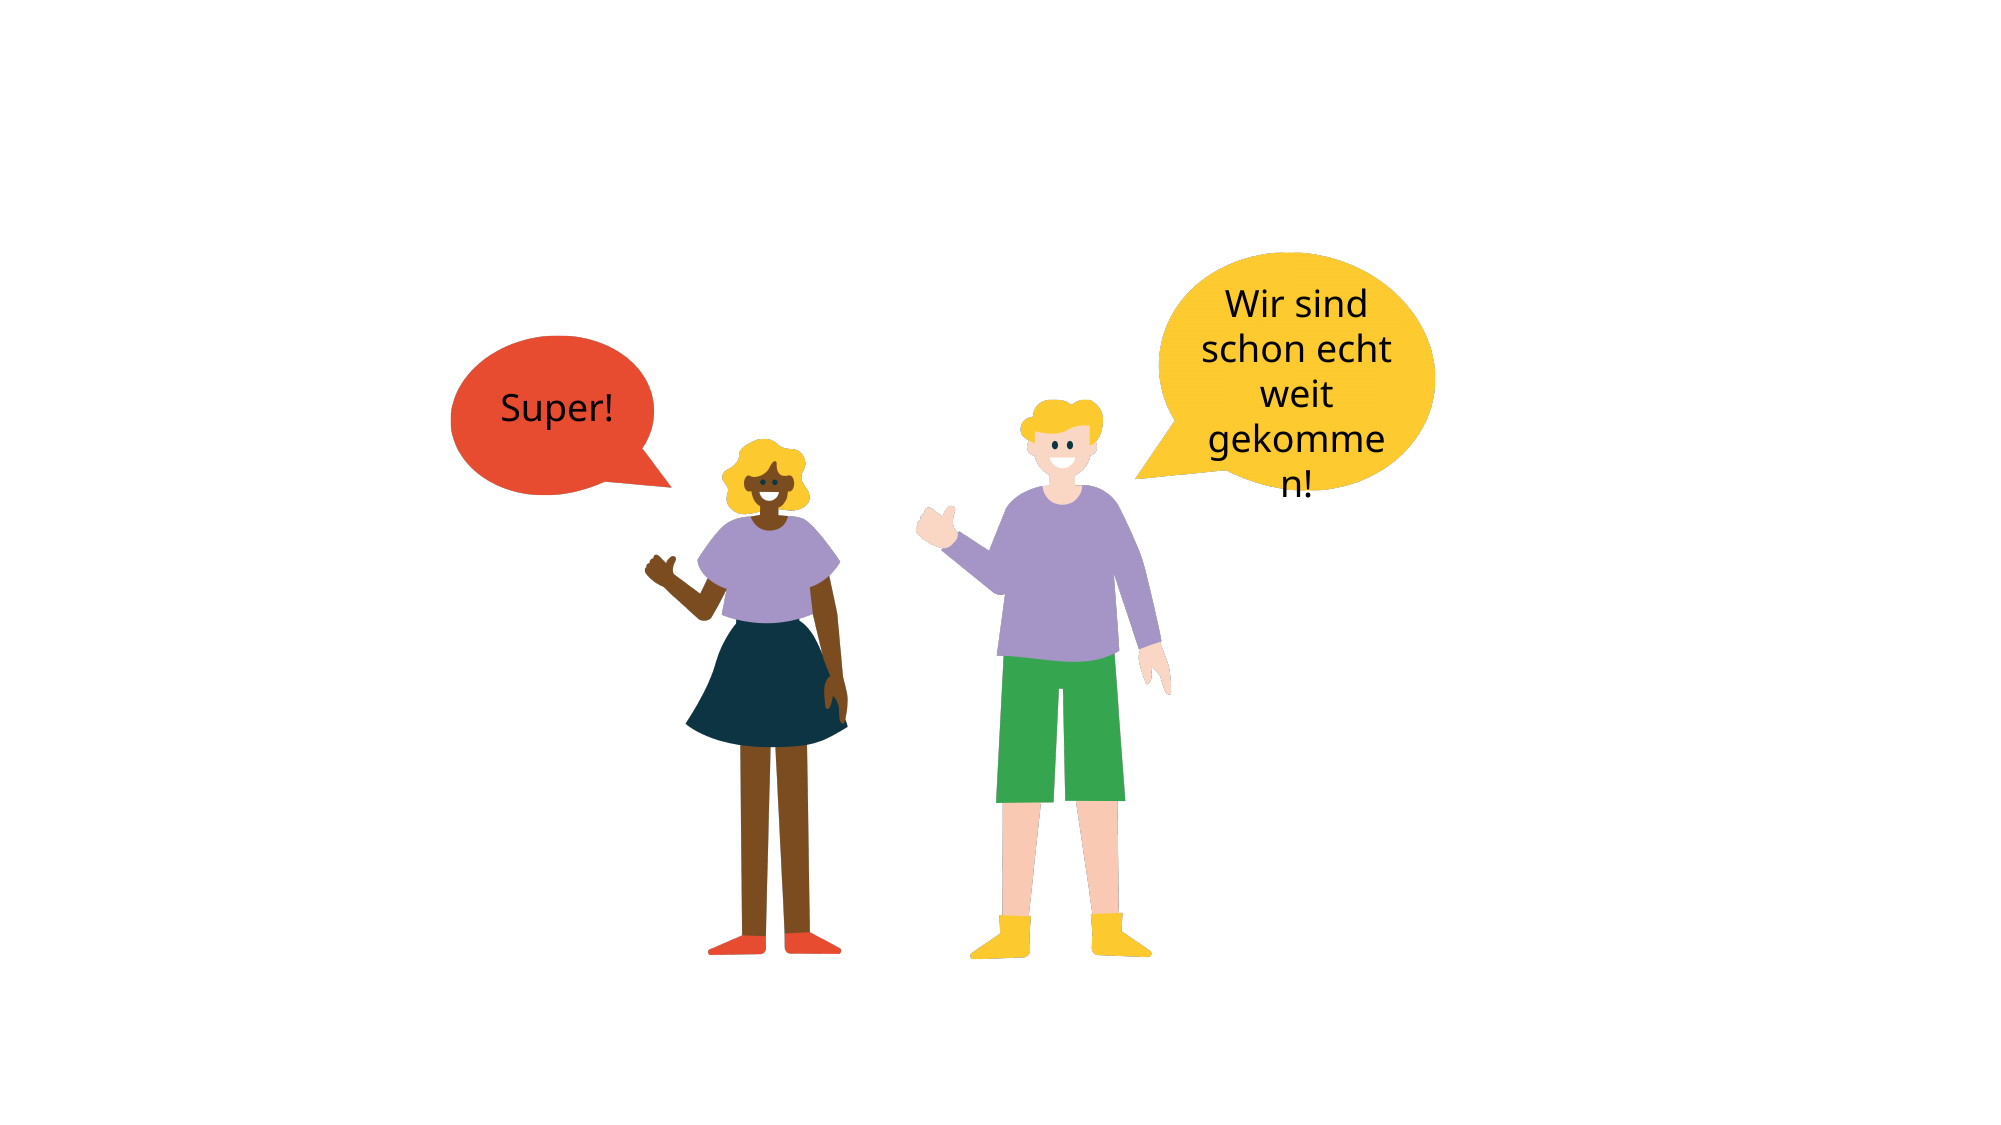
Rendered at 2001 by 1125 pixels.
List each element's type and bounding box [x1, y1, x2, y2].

text_box [442, 241, 1443, 975]
